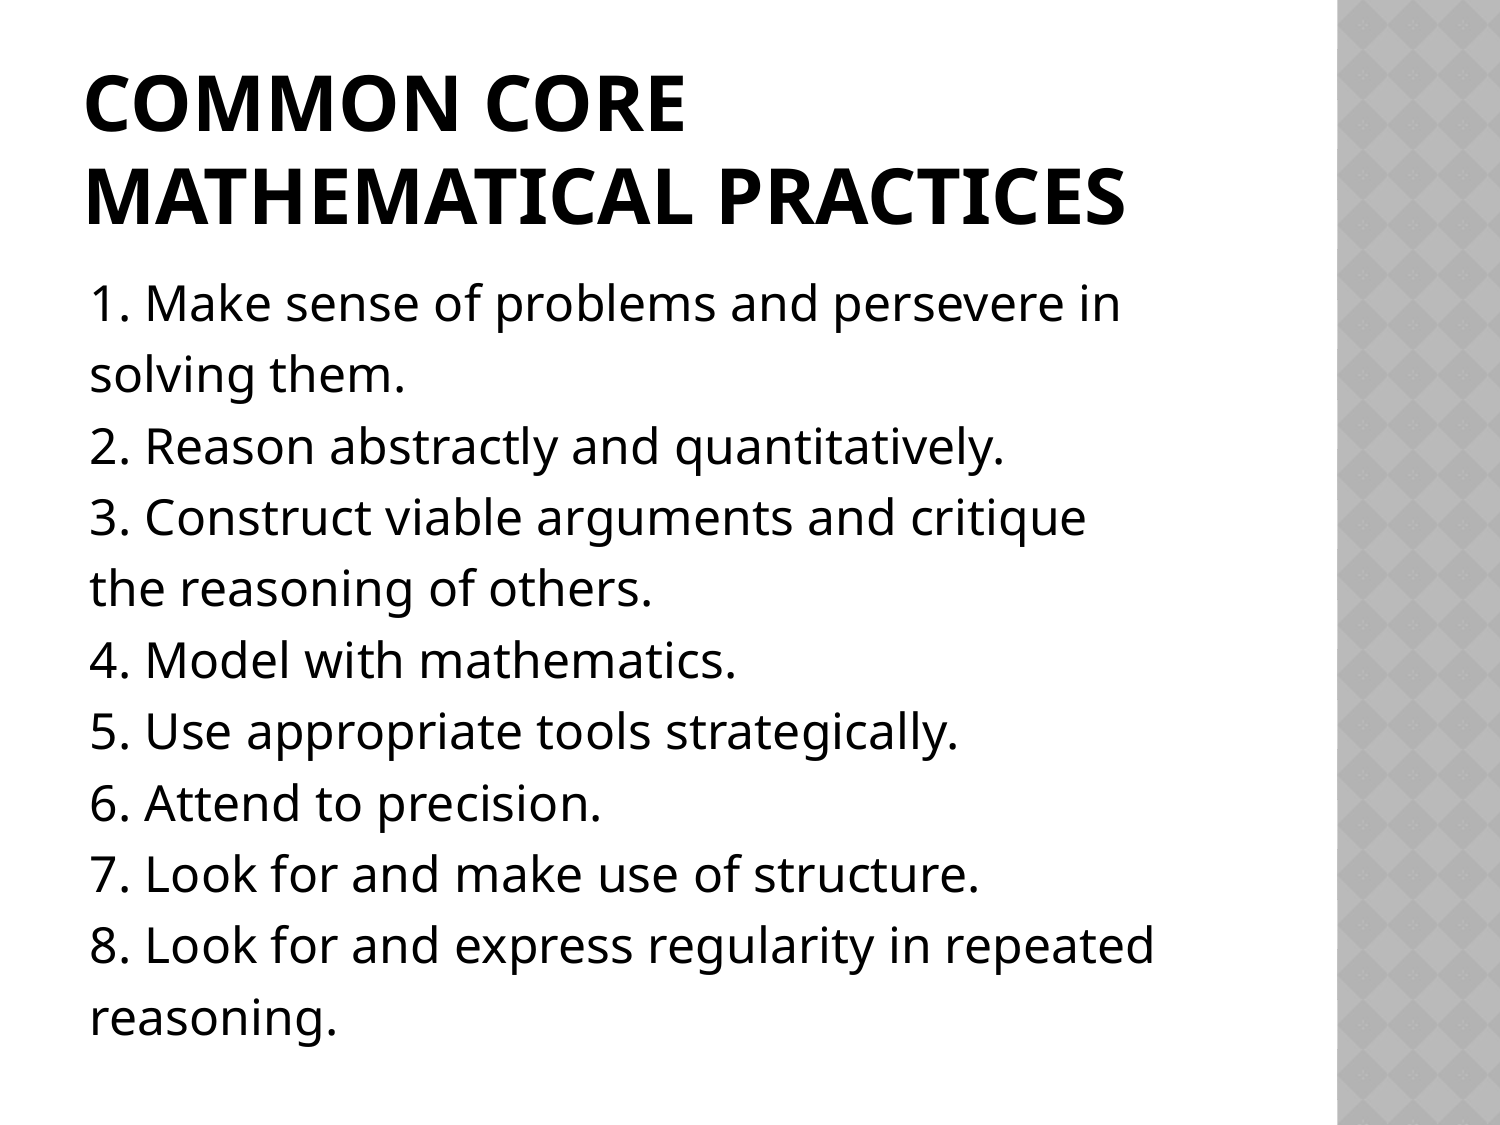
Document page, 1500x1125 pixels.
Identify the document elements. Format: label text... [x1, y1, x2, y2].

list 1. Make sense of problems and persevere in solving them. 2. Reason abstractly and quantitatively. 3. Construct viable arguments and critique the reasoning of others. 4. Model with mathematics. 5. Use appropriate tools strategically. 6. Attend to precision. 7. Look for and make use of structure. 8. Look for and express regularity in repeated reasoning. [75, 264, 1263, 1059]
title Common core mathematical practices [75, 52, 1263, 240]
